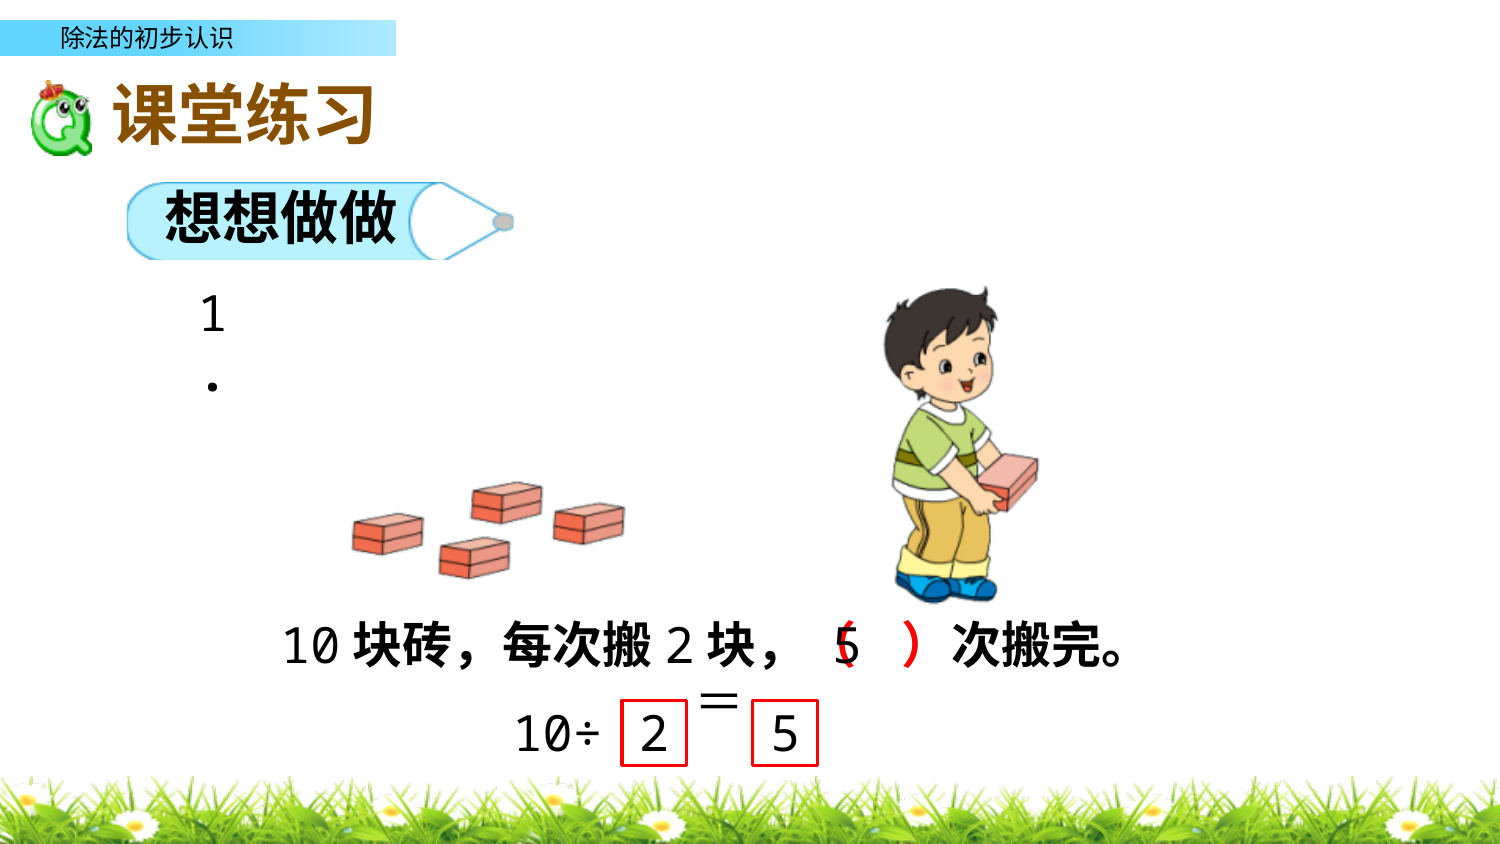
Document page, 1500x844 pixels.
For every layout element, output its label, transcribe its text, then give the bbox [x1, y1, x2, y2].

text_box 5 [817, 617, 877, 673]
text_box 课堂练习 [100, 67, 404, 159]
text_box 5 [738, 687, 833, 777]
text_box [126, 173, 514, 260]
text_box 10块砖，每次搬2块，（ ）次搬完。 [265, 603, 1140, 684]
picture [324, 283, 1046, 610]
text_box 1. [182, 274, 254, 470]
text_box 10÷ [480, 687, 635, 777]
text_box 2 [635, 687, 699, 777]
picture [31, 80, 92, 156]
picture [0, 776, 1500, 844]
text_box ＝ [679, 685, 763, 775]
